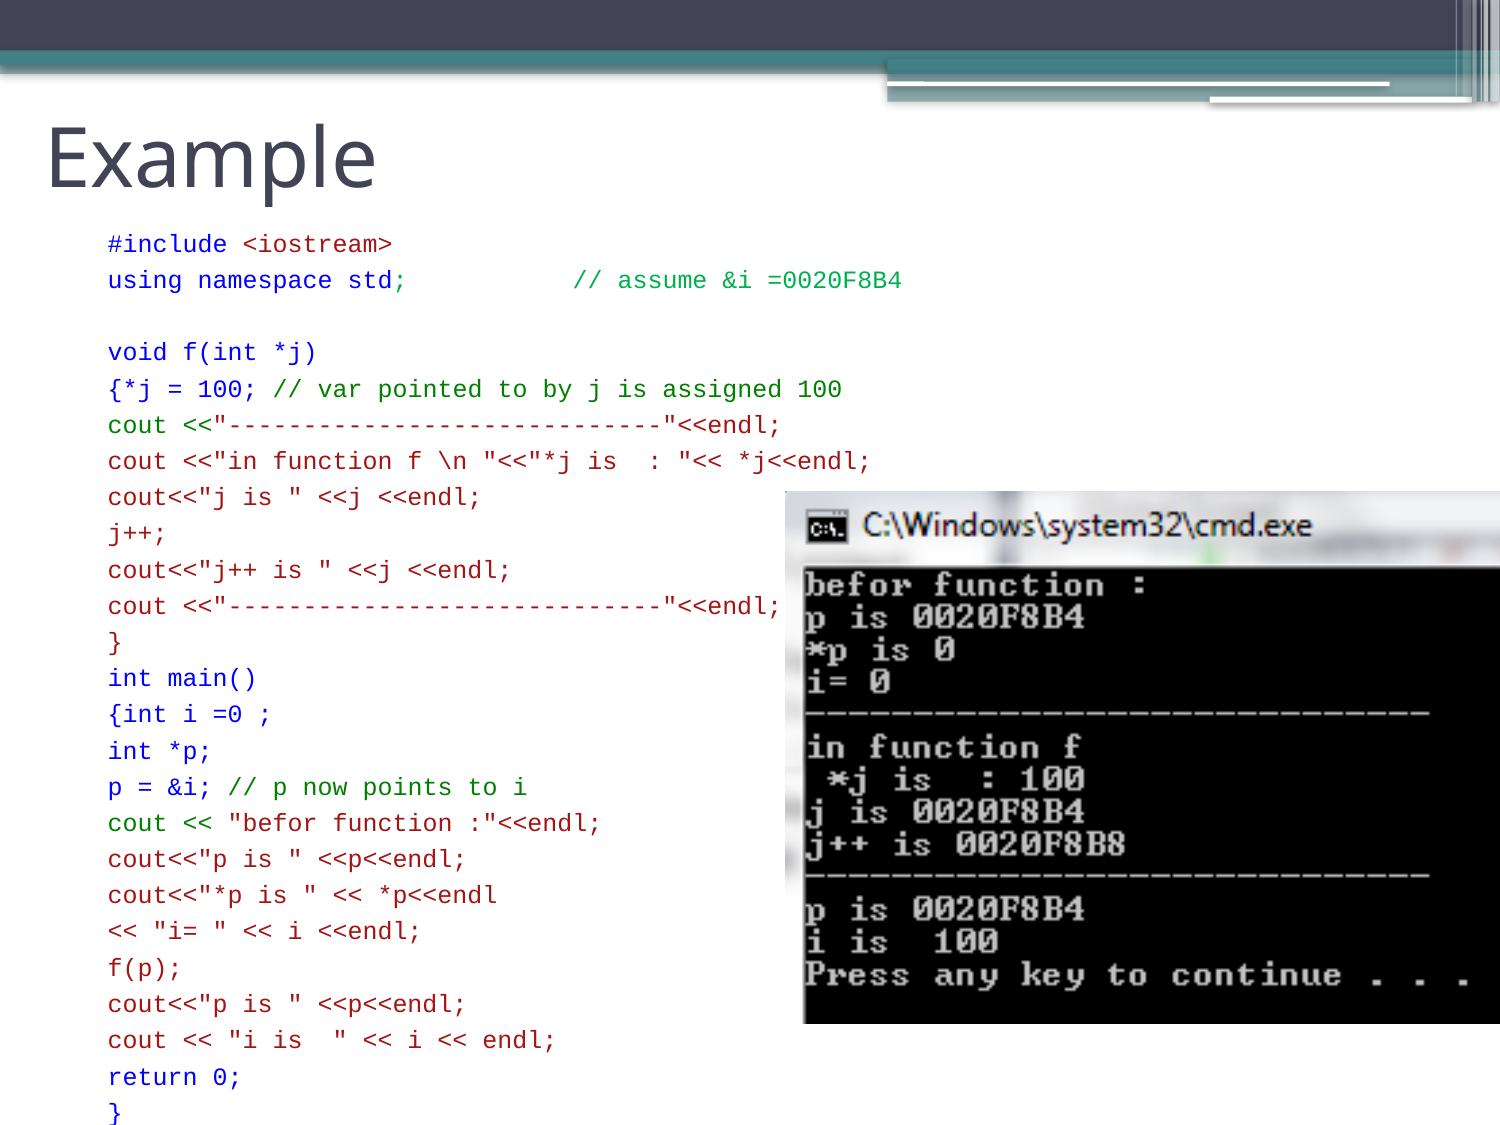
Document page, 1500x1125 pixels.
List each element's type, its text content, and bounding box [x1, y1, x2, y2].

list #include <iostream> using namespace std; // assume &i =0020F8B4 void f(int *j) {*j = 100; // var pointed to by j is assigned 100 cout <<"-----------------------------"<<endl; cout <<"in function f \n "<<"*j is : "<< *j<<endl; cout<<"j is " <<j <<endl; j++; cout<<"j++ is " <<j <<endl; cout <<"-----------------------------"<<endl; } int main() {int i =0 ; int *p; p = &i; // p now points to i cout << "befor function :"<<endl; cout<<"p is " <<p<<endl; cout<<"*p is " << *p<<endl << "i= " << i <<endl; f(p); cout<<"p is " <<p<<endl; cout << "i is " << i << endl; return 0; } [75, 219, 1425, 1079]
title Example [29, 66, 1380, 242]
picture [785, 491, 1500, 1024]
